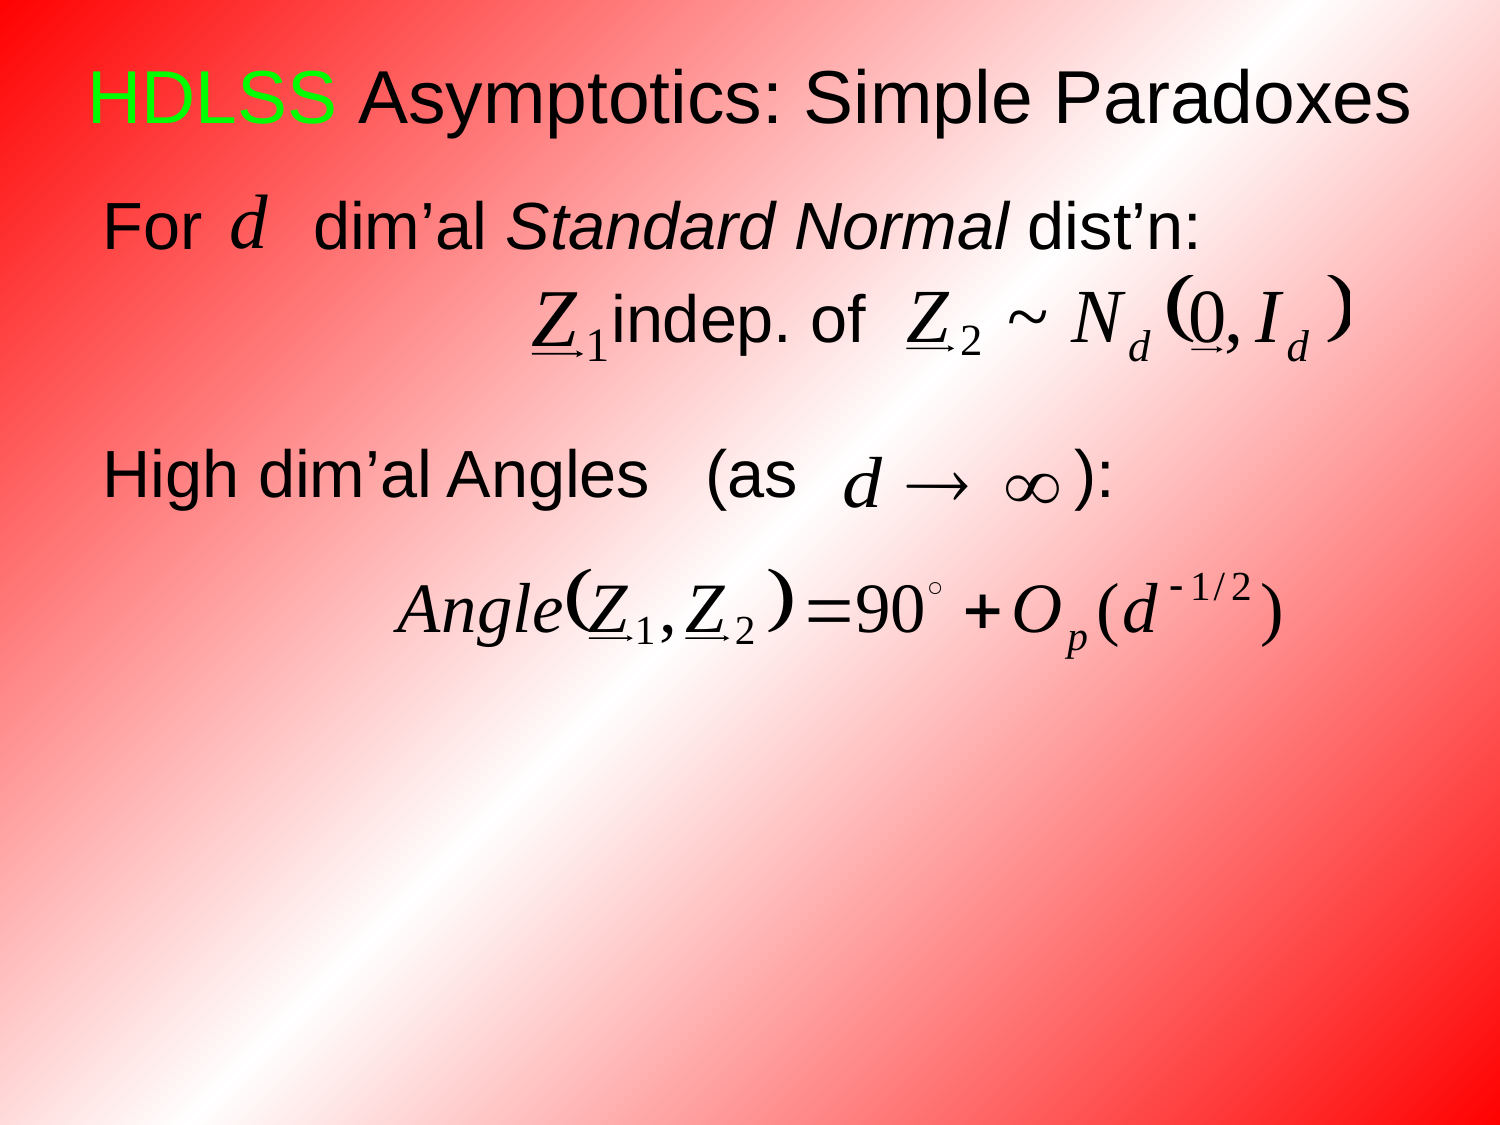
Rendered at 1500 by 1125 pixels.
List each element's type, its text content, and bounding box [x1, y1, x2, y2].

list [224, 187, 284, 259]
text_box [524, 274, 615, 372]
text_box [387, 561, 1290, 665]
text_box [899, 274, 1351, 371]
title HDLSS Asymptotics: Simple Paradoxes [62, 24, 1438, 163]
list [837, 449, 1068, 517]
list For dim’al Standard Normal dist’n: indep. of High dim’al Angles (as ): [87, 174, 1409, 1088]
